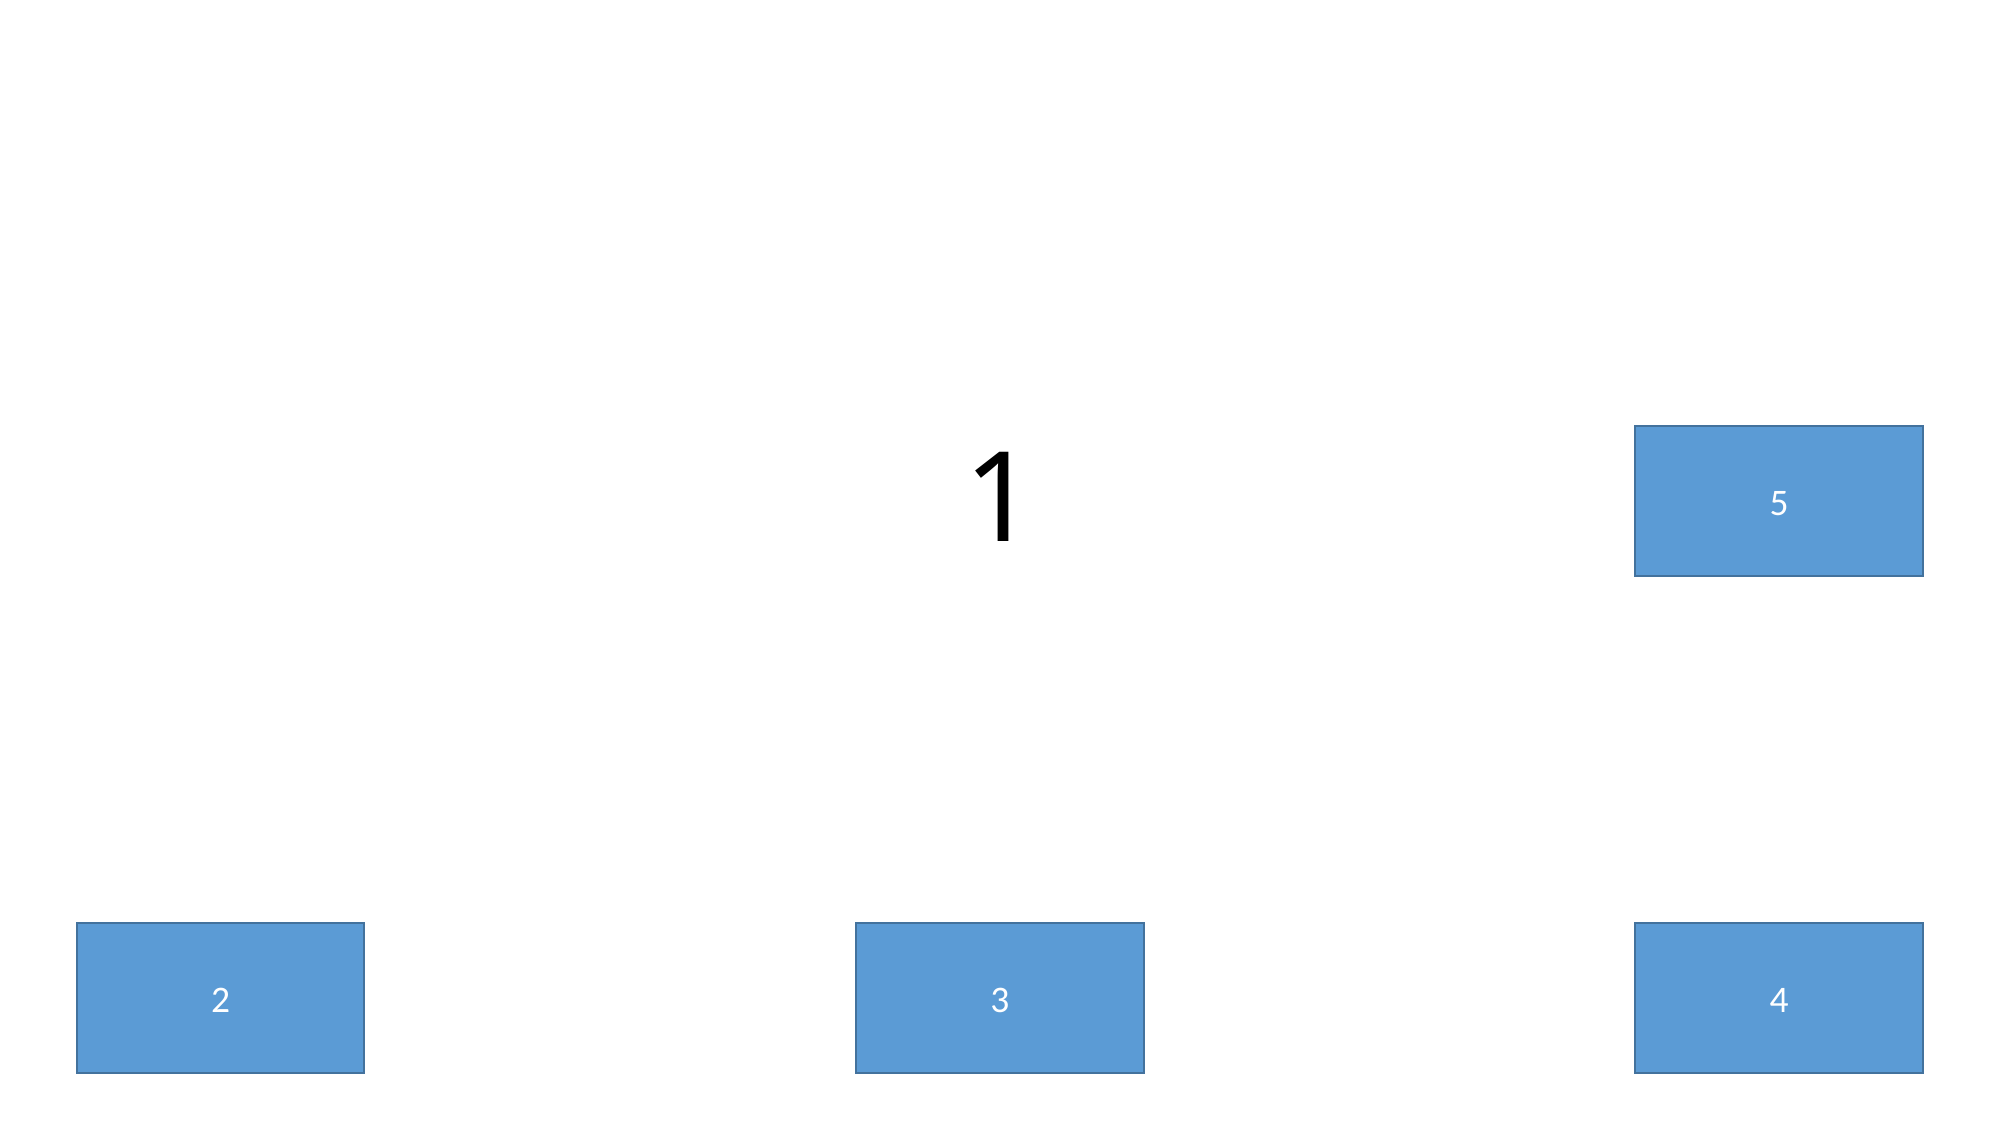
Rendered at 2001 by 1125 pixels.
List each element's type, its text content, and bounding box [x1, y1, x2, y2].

text_box 5 [1634, 425, 1924, 577]
title 1 [249, 184, 1750, 576]
text_box 4 [1634, 922, 1924, 1074]
text_box 3 [855, 922, 1145, 1074]
text_box 2 [76, 922, 365, 1074]
